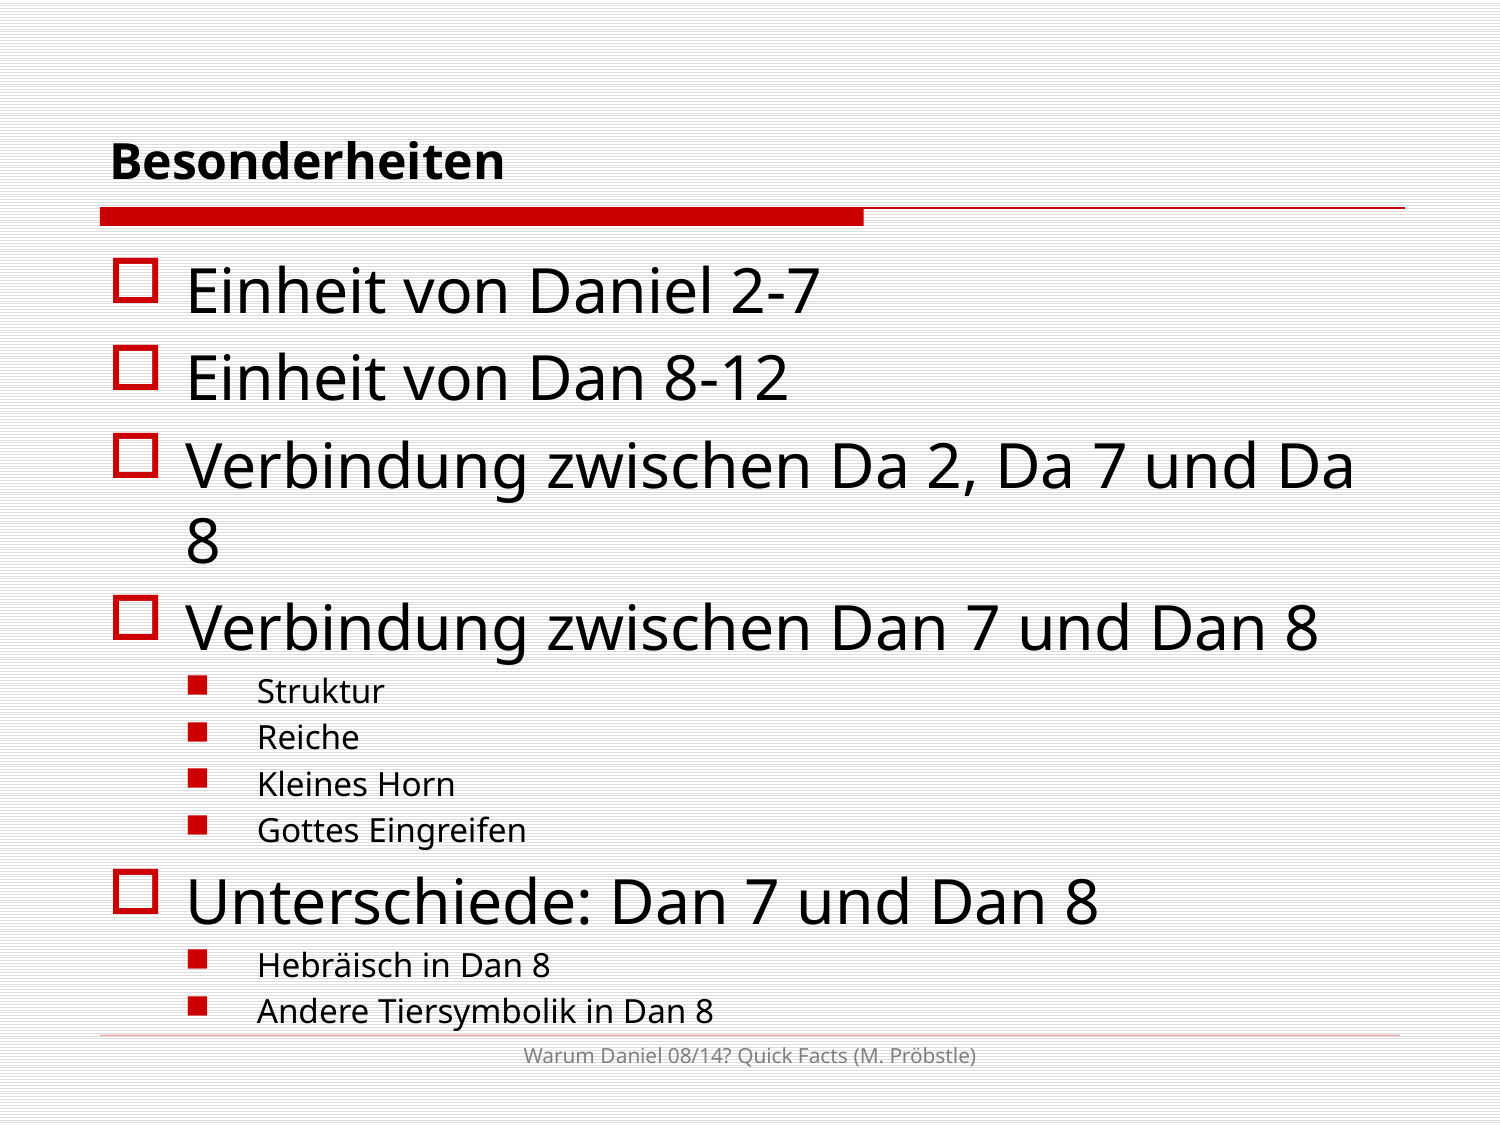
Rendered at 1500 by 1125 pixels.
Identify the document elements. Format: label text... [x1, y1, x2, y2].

title Besonderheiten [94, 50, 1407, 197]
footer Warum Daniel 08/14? Quick Facts (M. Pröbstle) [419, 1035, 1081, 1103]
list Einheit von Daniel 2-7 Einheit von Dan 8-12 Verbindung zwischen Da 2, Da 7 und Da 8 Verbindung zwischen Dan 7 und Dan 8 Struktur Reiche Kleines Horn Gottes Eingreifen Unterschiede: Dan 7 und Dan 8 Hebräisch in Dan 8 Andere Tiersymbolik in Dan 8 [92, 243, 1406, 988]
